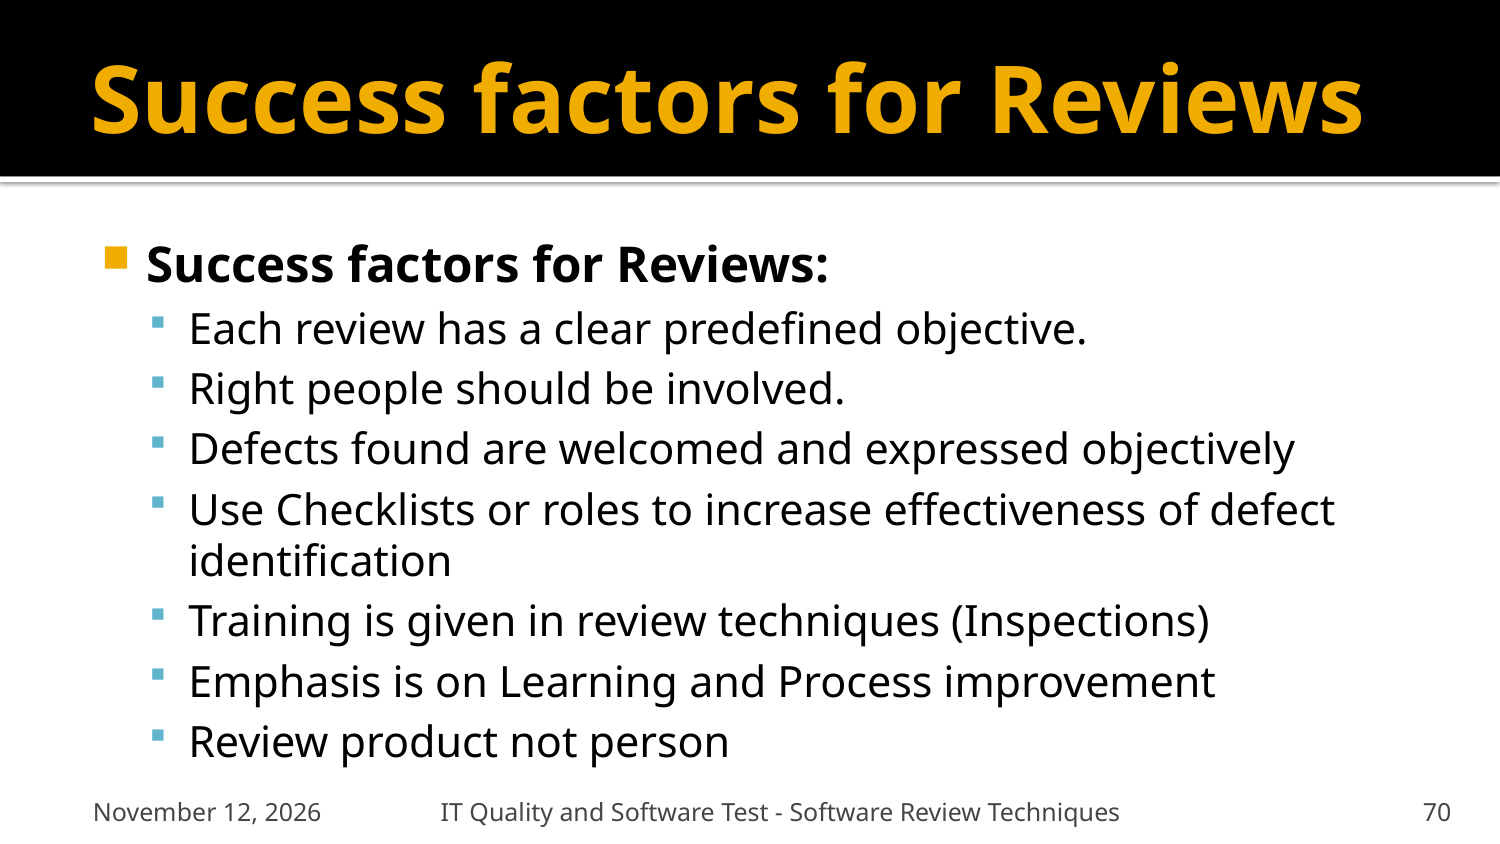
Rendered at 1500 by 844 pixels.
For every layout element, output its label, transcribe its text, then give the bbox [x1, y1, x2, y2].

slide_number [75, 796, 425, 831]
footer IT Quality and Software Test - Software Review Techniques [433, 796, 1337, 831]
title Success factors for Reviews [75, 19, 1425, 174]
list Success factors for Reviews: Each review has a clear predefined objective. Right people should be involved. Defects found are welcomed and expressed objectively Use Checklists or roles to increase effectiveness of defect identification Training is given in review techniques (Inspections) Emphasis is on Learning and Process improvement Review product not person [75, 218, 1425, 788]
slide_number 70 [1345, 796, 1467, 831]
